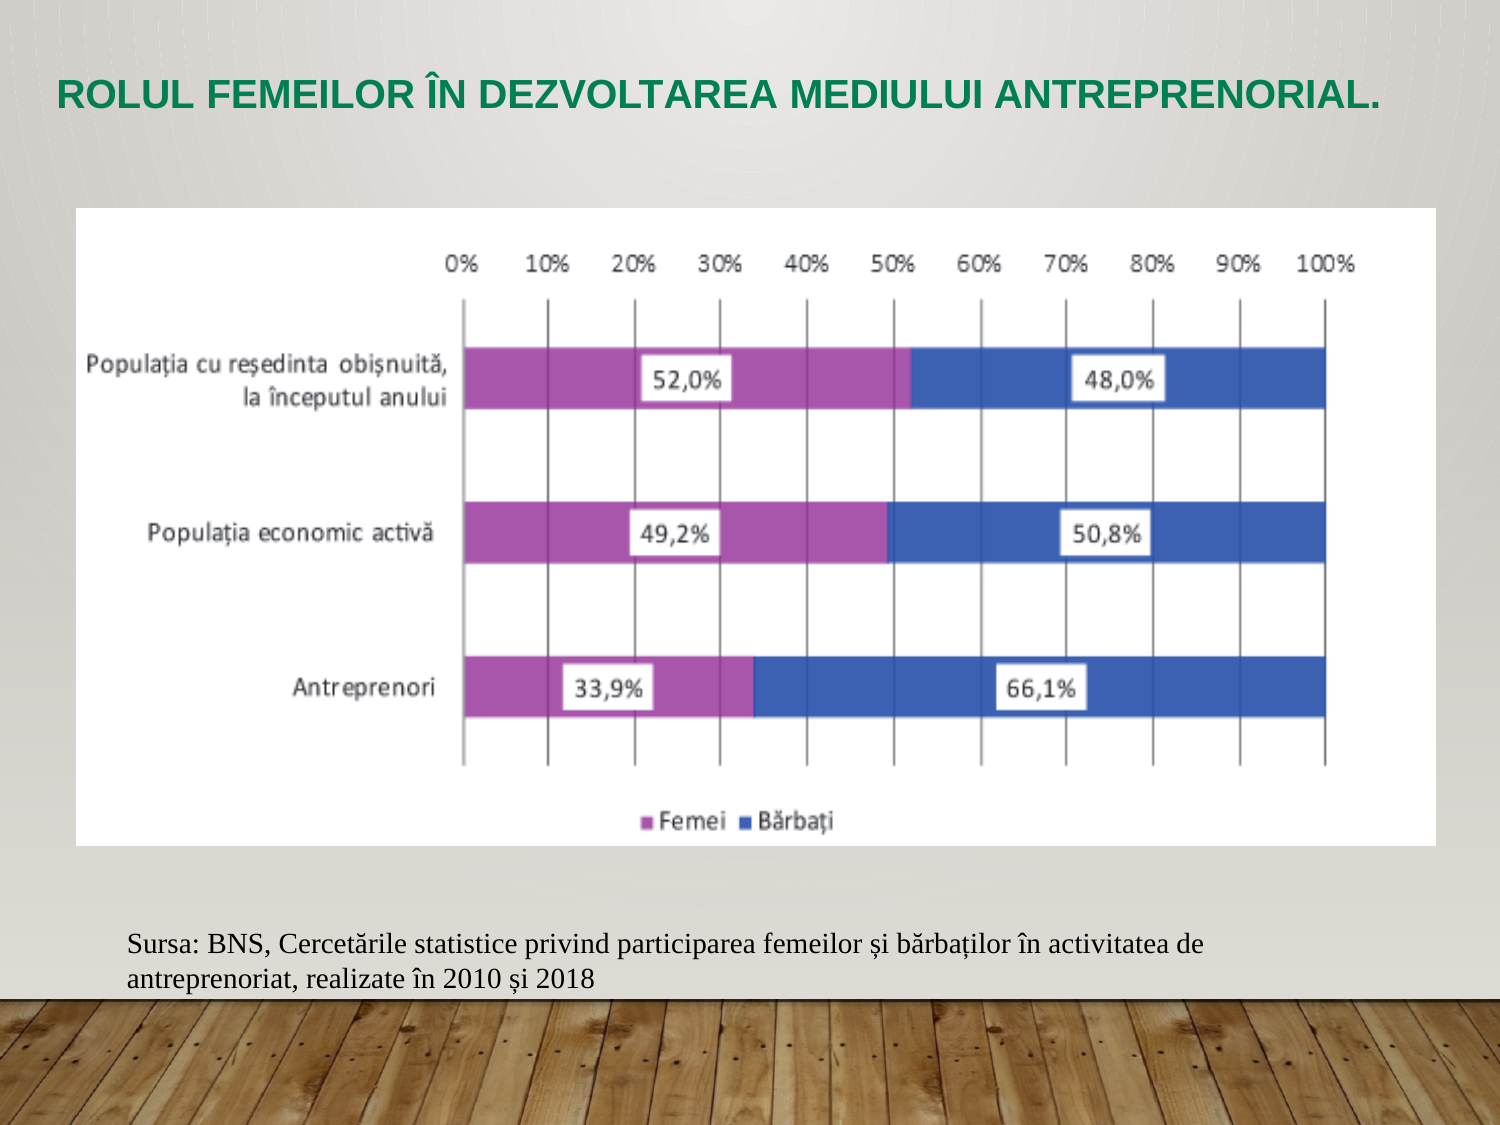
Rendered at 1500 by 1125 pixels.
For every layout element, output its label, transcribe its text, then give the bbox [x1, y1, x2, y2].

title Rolul femeilor în dezvoltarea mediului antreprenorial. [41, 66, 1447, 206]
picture [76, 207, 1436, 847]
picture [0, 999, 1500, 1125]
text_box Sursa: BNS, Cercetările statistice privind participarea femeilor și bărbaților în activitatea de antreprenoriat, realizate în 2010 și 2018 [112, 916, 1388, 1002]
